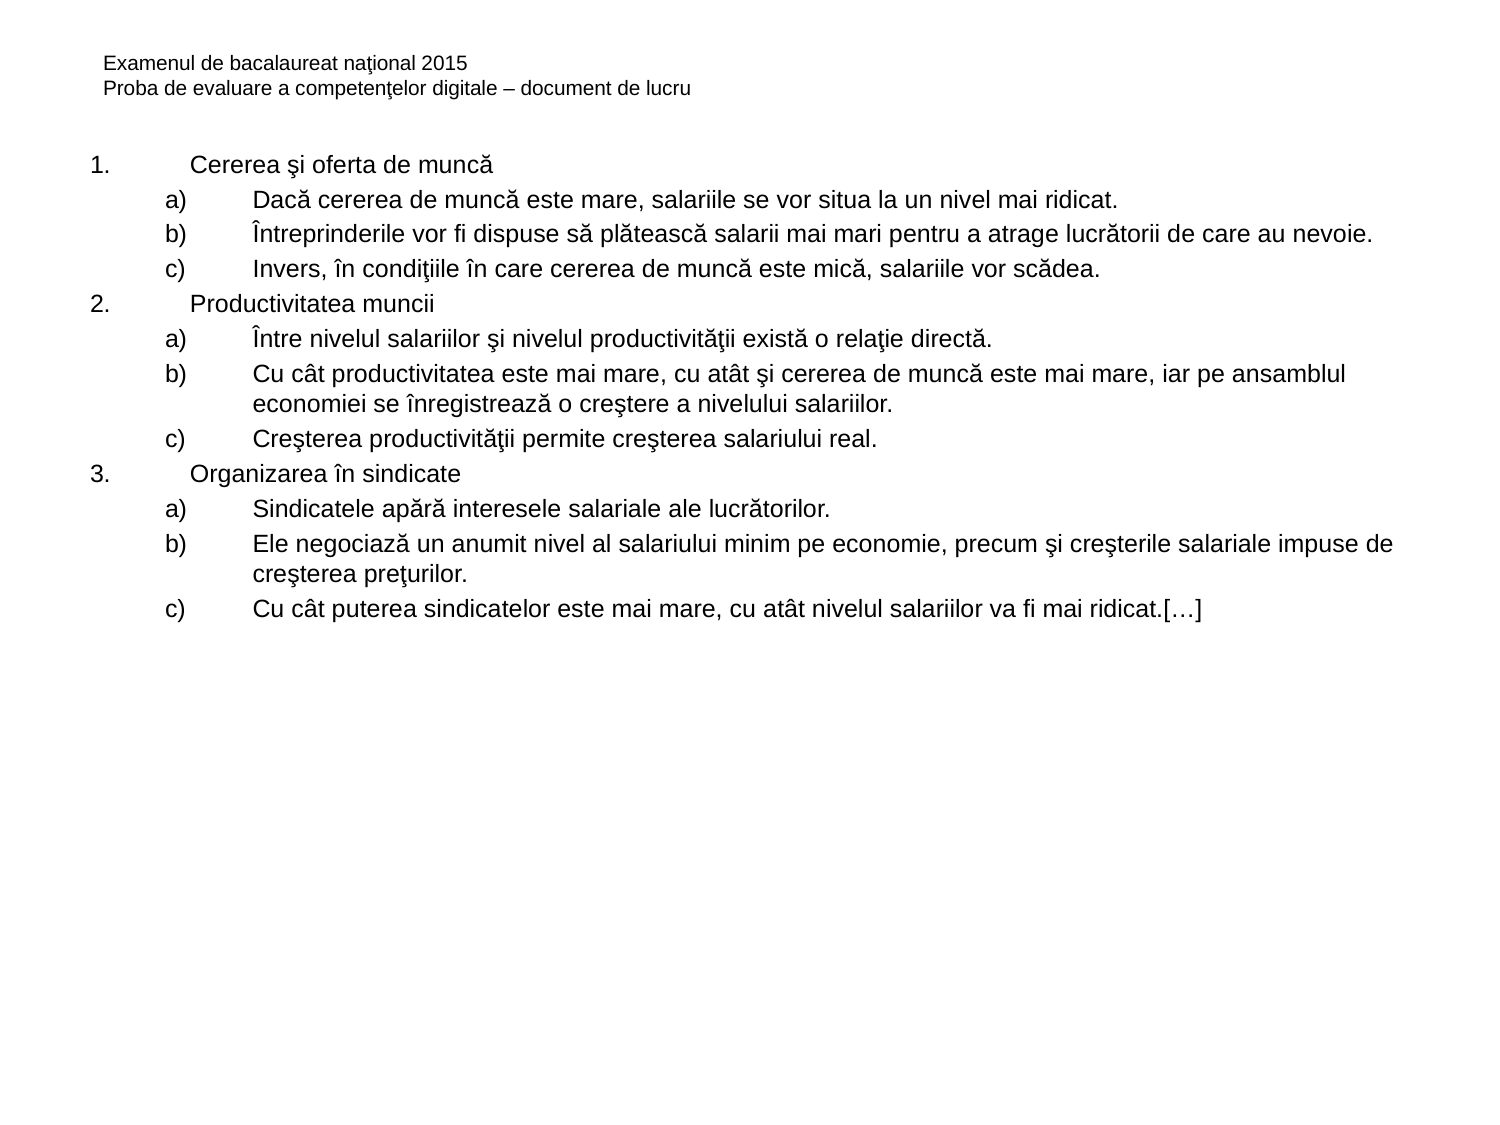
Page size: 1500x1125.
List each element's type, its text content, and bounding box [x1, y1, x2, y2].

list Cererea şi oferta de muncă Dacă cererea de muncă este mare, salariile se vor situa la un nivel mai ridicat. Întreprinderile vor fi dispuse să plătească salarii mai mari pentru a atrage lucrătorii de care au nevoie. Invers, în condiţiile în care cererea de muncă este mică, salariile vor scădea. Productivitatea muncii Între nivelul salariilor şi nivelul productivităţii există o relaţie directă. Cu cât productivitatea este mai mare, cu atât şi cererea de muncă este mai mare, iar pe ansamblul economiei se înregistrează o creştere a nivelului salariilor. Creşterea productivităţii permite creşterea salariului real. Organizarea în sindicate Sindicatele apără interesele salariale ale lucrătorilor. Ele negociază un anumit nivel al salariului minim pe economie, precum şi creşterile salariale impuse de creşterea preţurilor. Cu cât puterea sindicatelor este mai mare, cu atât nivelul salariilor va fi mai ridicat.[…] [74, 140, 1426, 1006]
text_box Examenul de bacalaureat naţional 2015 Proba de evaluare a competenţelor digitale – document de lucru [88, 42, 1376, 108]
